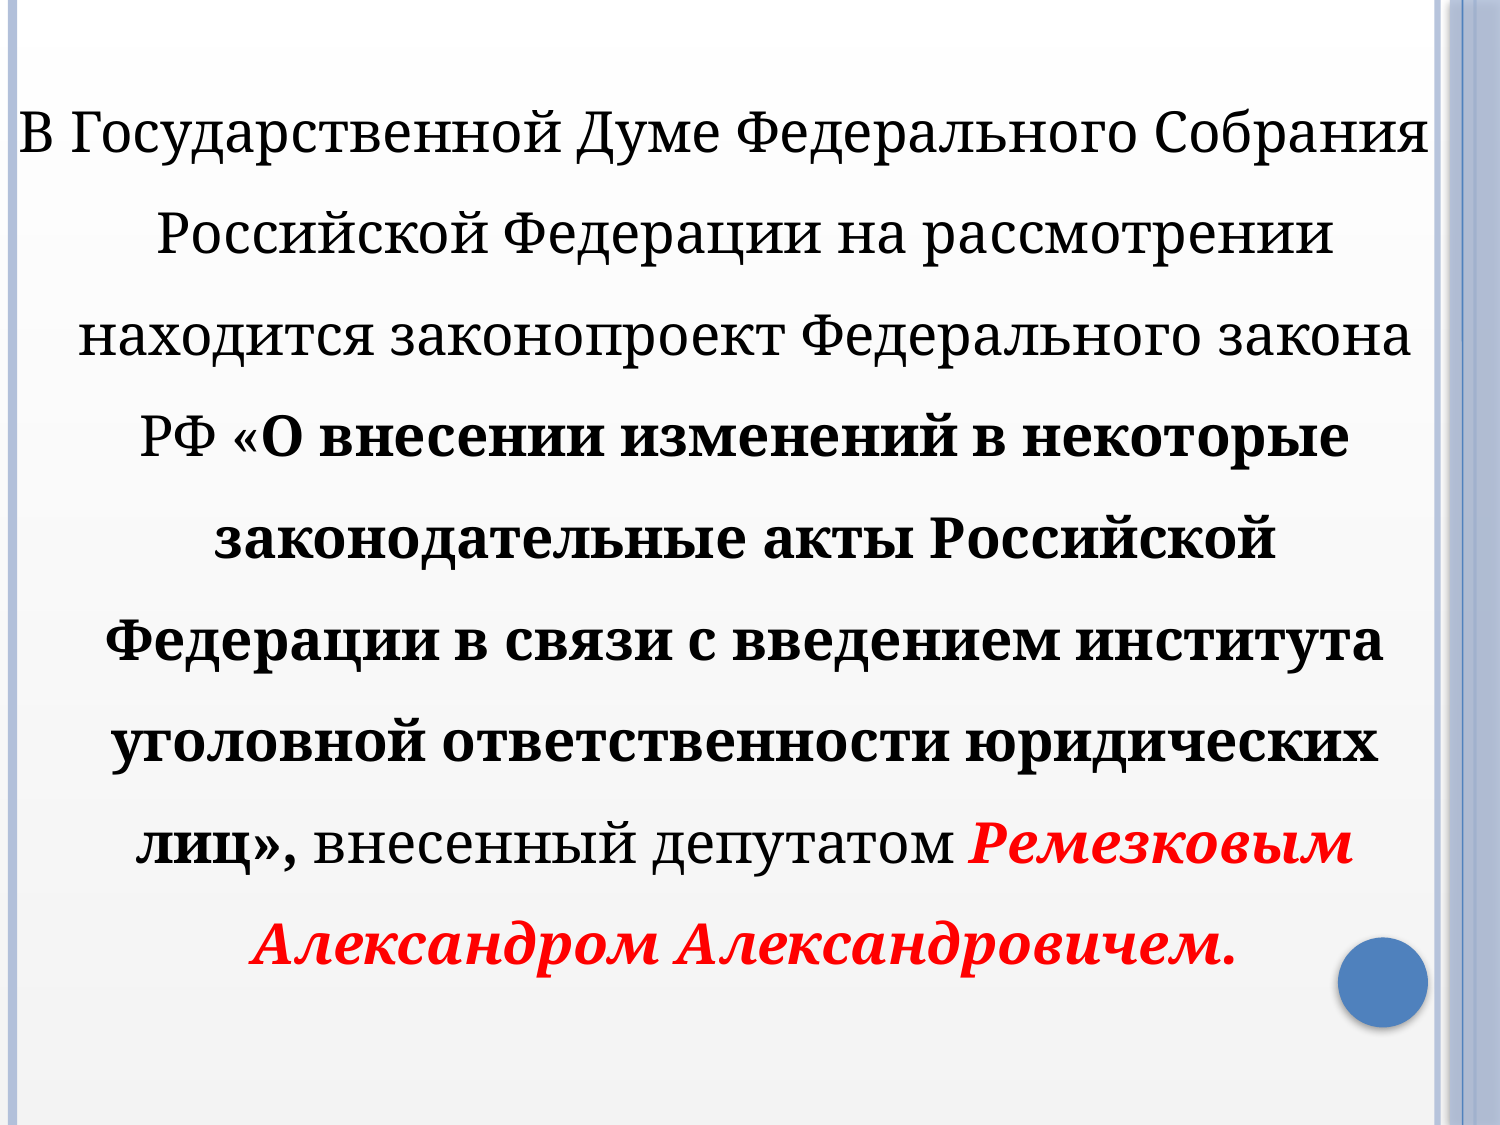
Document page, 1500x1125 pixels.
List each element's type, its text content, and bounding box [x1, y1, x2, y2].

list В Государственной Думе Федерального Собрания Российской Федерации на рассмотрении находится законопроект Федерального закона РФ «О внесении изменений в некоторые законодательные акты Российской Федерации в связи с введением института уголовной ответственности юридических лиц», внесенный депутатом Ремезковым Александром Александровичем. [0, 54, 1447, 1062]
